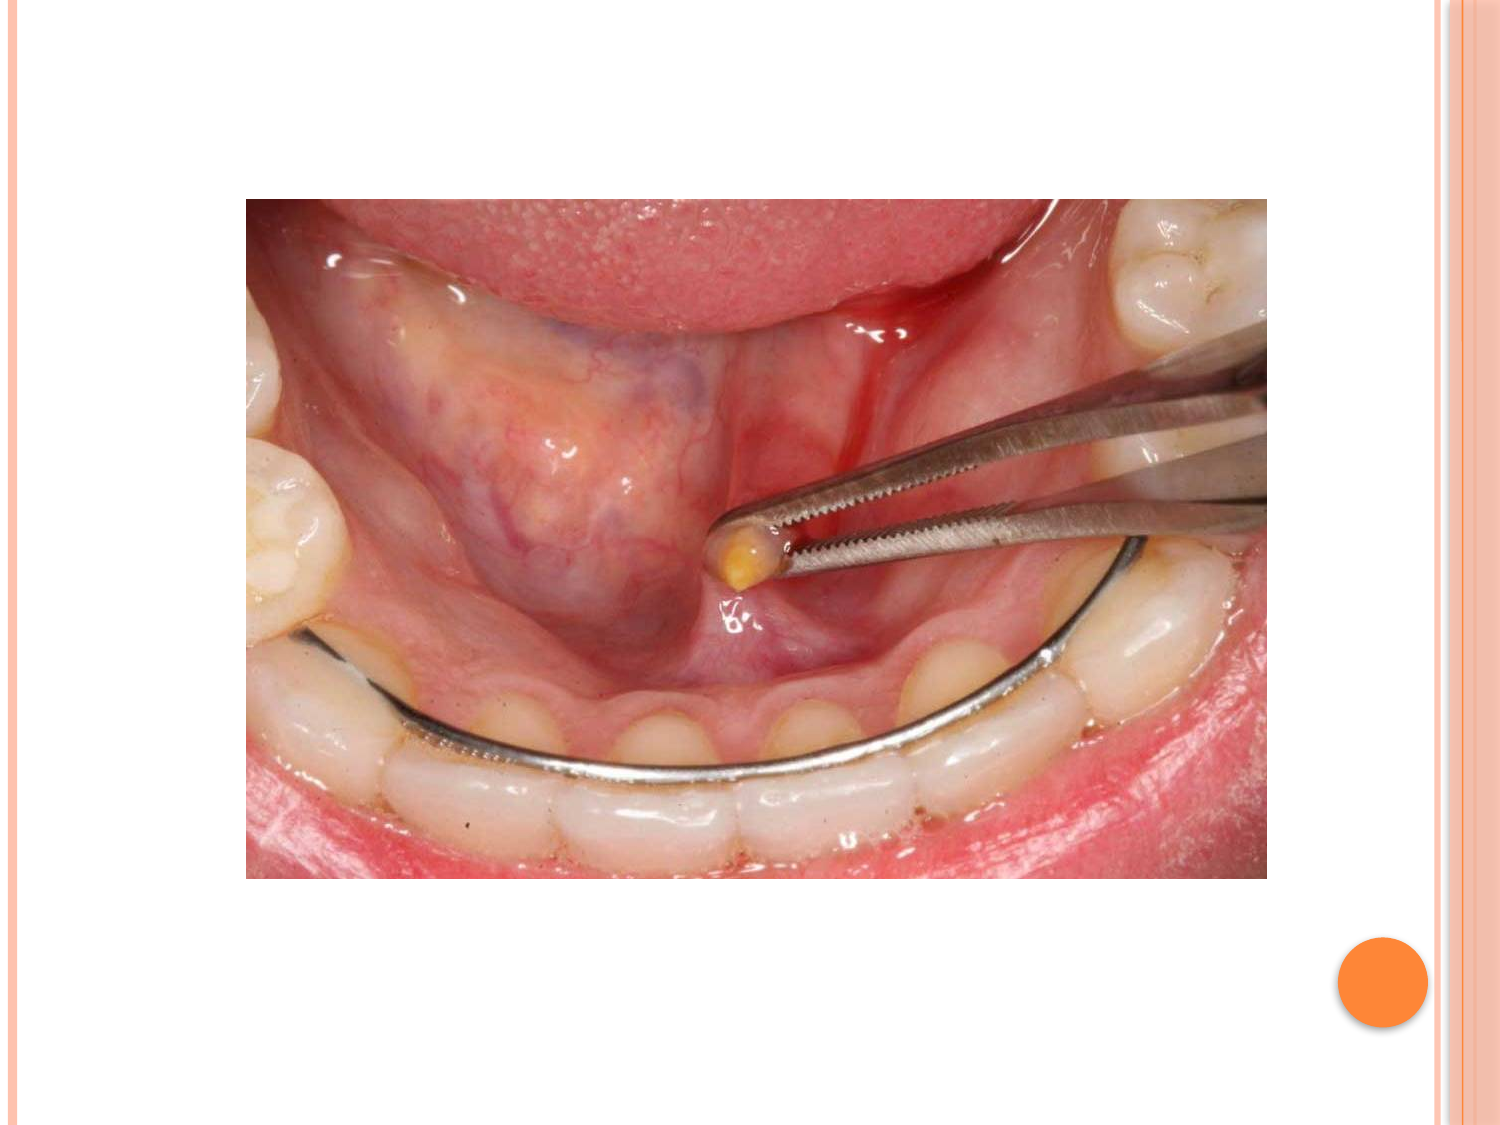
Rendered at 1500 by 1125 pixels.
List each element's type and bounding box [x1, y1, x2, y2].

list [245, 198, 1268, 880]
